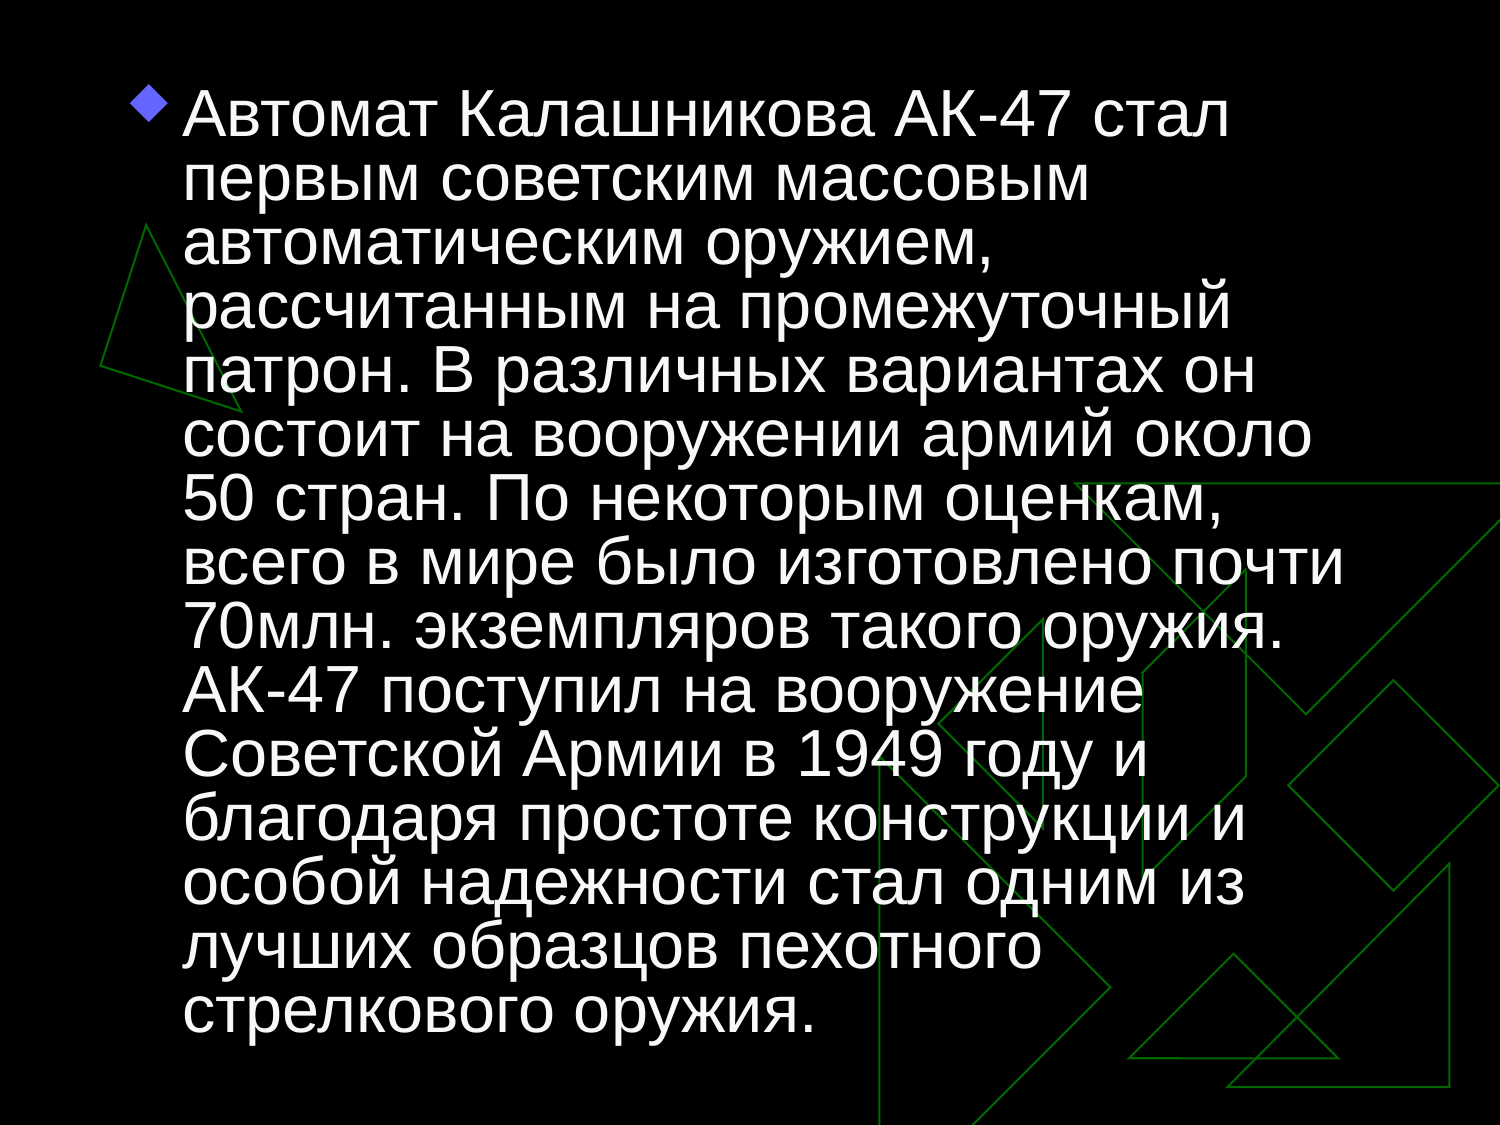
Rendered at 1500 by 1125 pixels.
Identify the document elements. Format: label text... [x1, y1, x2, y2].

list Автомат Калашникова АК-47 стал первым советским массовым автоматическим оружием, рассчитанным на промежуточный патрон. В различных вариантах он состоит на вооружении армий около 50 стран. По некоторым оценкам, всего в мире было изготовлено почти 70млн. экземпляров такого оружия. АК-47 поступил на вооружение Советской Армии в 1949 году и благодаря простоте конструкции и особой надежности стал одним из лучших образцов пехотного стрелкового оружия. [110, 78, 1395, 1047]
